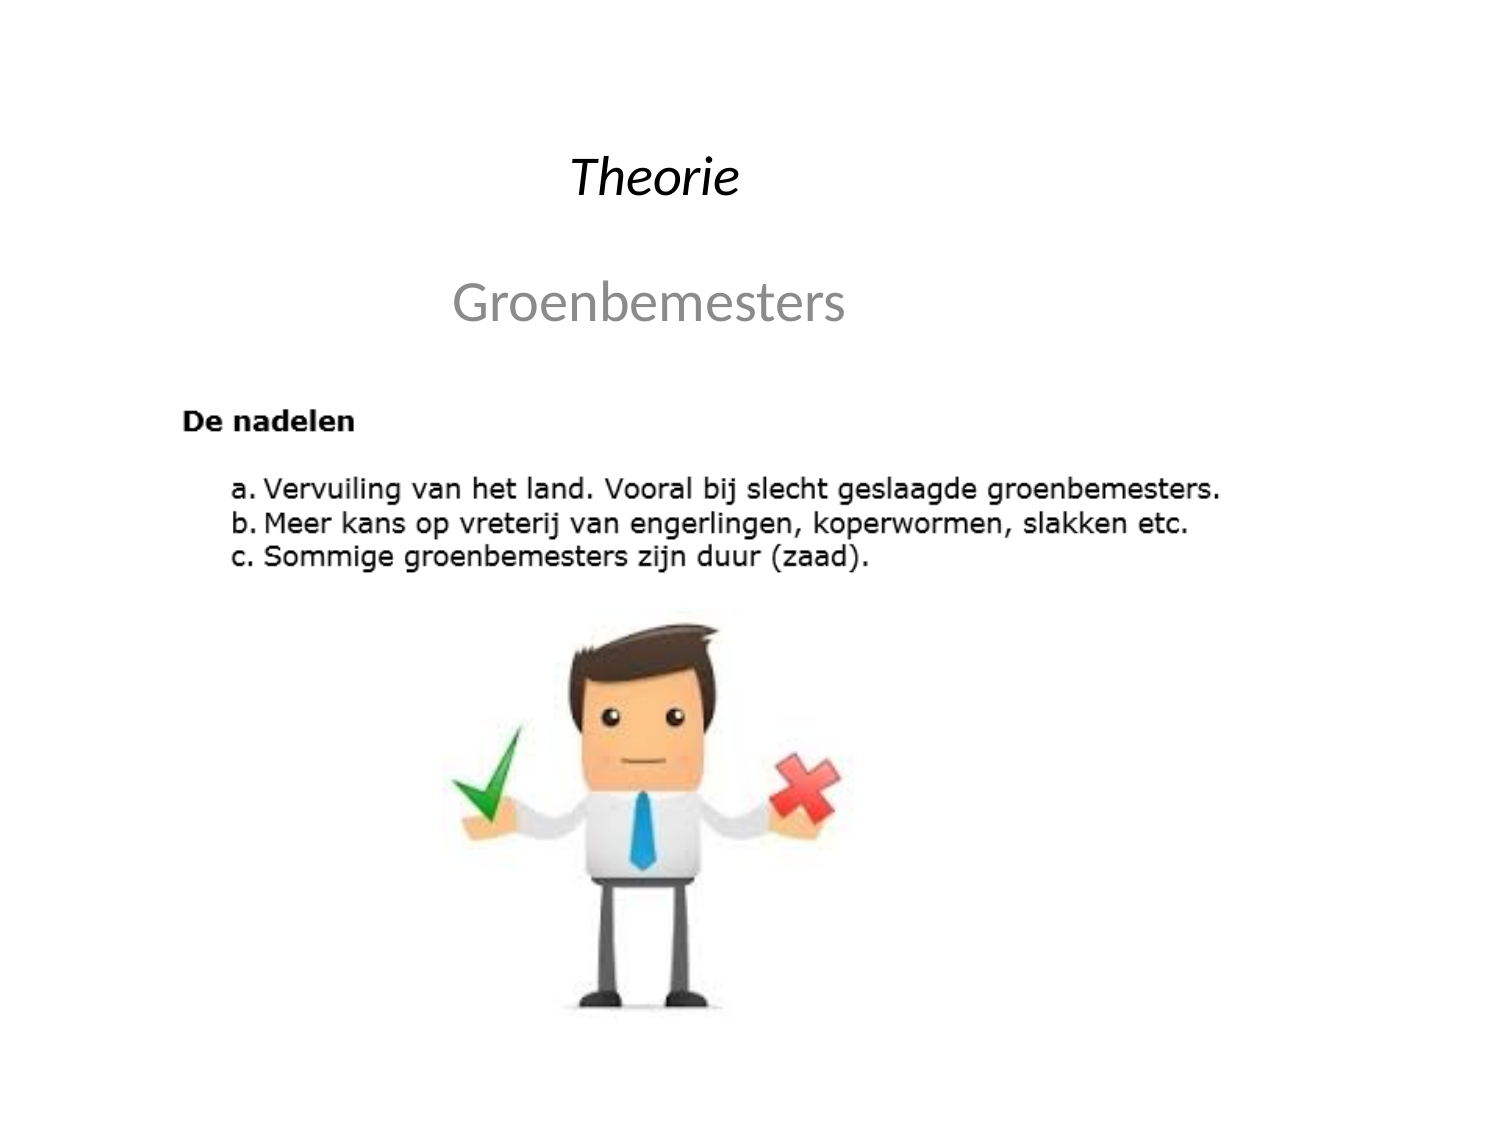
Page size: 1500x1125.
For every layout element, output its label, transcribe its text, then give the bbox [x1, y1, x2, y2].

picture [442, 607, 873, 1027]
picture [170, 396, 1288, 593]
title Theorie [112, 101, 1199, 244]
subtitle Groenbemesters [64, 255, 1235, 882]
